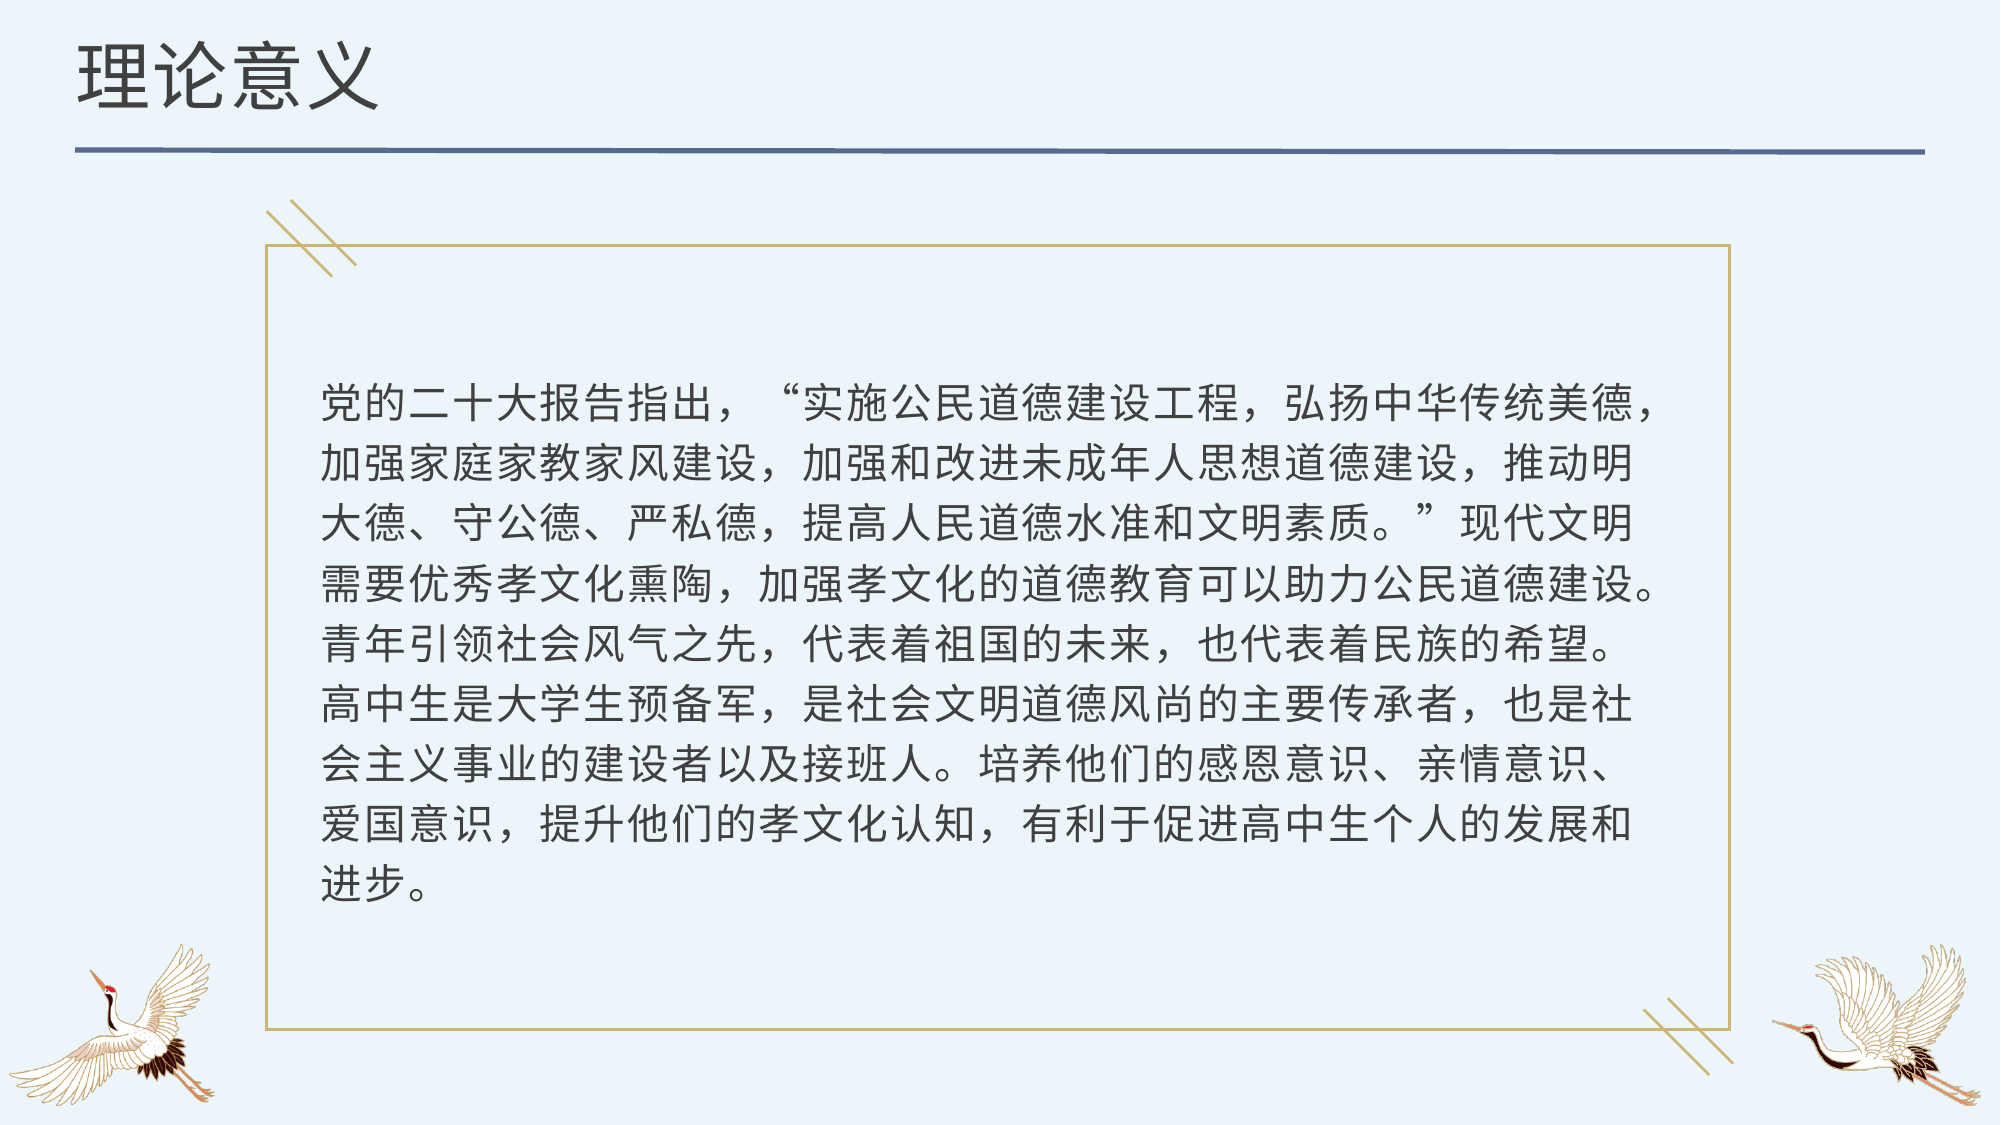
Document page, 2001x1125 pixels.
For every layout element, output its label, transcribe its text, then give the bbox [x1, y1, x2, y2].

text_box 党的二十大报告指出，“实施公民道德建设工程，弘扬中华传统美德，加强家庭家教家风建设，加强和改进未成年人思想道德建设，推动明大德、守公德、严私德，提高人民道德水准和文明素质。”现代文明需要优秀孝文化熏陶，加强孝文化的道德教育可以助力公民道德建设。青年引领社会风气之先，代表着祖国的未来，也代表着民族的希望。高中生是大学生预备军，是社会文明道德风尚的主要传承者，也是社会主义事业的建设者以及接班人。培养他们的感恩意识、亲情意识、爱国意识，提升他们的孝文化认知，有利于促进高中生个人的发展和进步。 [310, 324, 1686, 951]
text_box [1667, 998, 1734, 1064]
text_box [290, 199, 357, 266]
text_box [266, 211, 333, 277]
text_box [74, 149, 1925, 153]
picture [1772, 944, 1981, 1106]
text_box 理论意义 [75, 24, 1925, 125]
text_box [1643, 1009, 1710, 1075]
text_box [266, 244, 1730, 1030]
picture [9, 944, 215, 1106]
